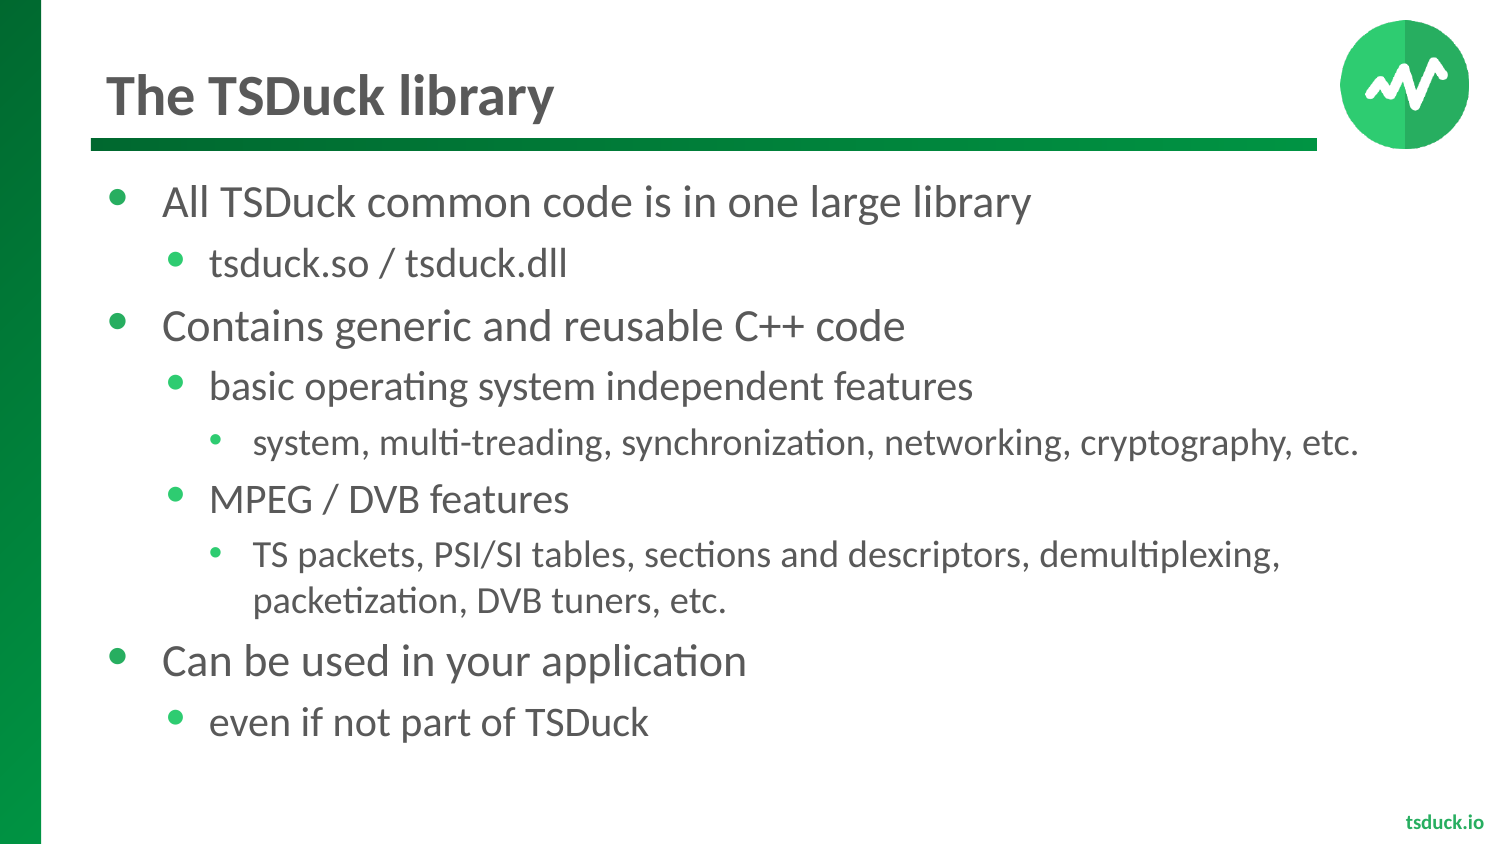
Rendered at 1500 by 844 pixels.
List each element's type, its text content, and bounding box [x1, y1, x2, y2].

list All TSDuck common code is in one large library tsduck.so / tsduck.dll Contains generic and reusable C++ code basic operating system independent features system, multi-treading, synchronization, networking, cryptography, etc. MPEG / DVB features TS packets, PSI/SI tables, sections and descriptors, demultiplexing, packetization, DVB tuners, etc. Can be used in your application even if not part of TSDuck [91, 164, 1454, 759]
picture [1340, 20, 1469, 149]
title The TSDuck library [91, 38, 1333, 146]
